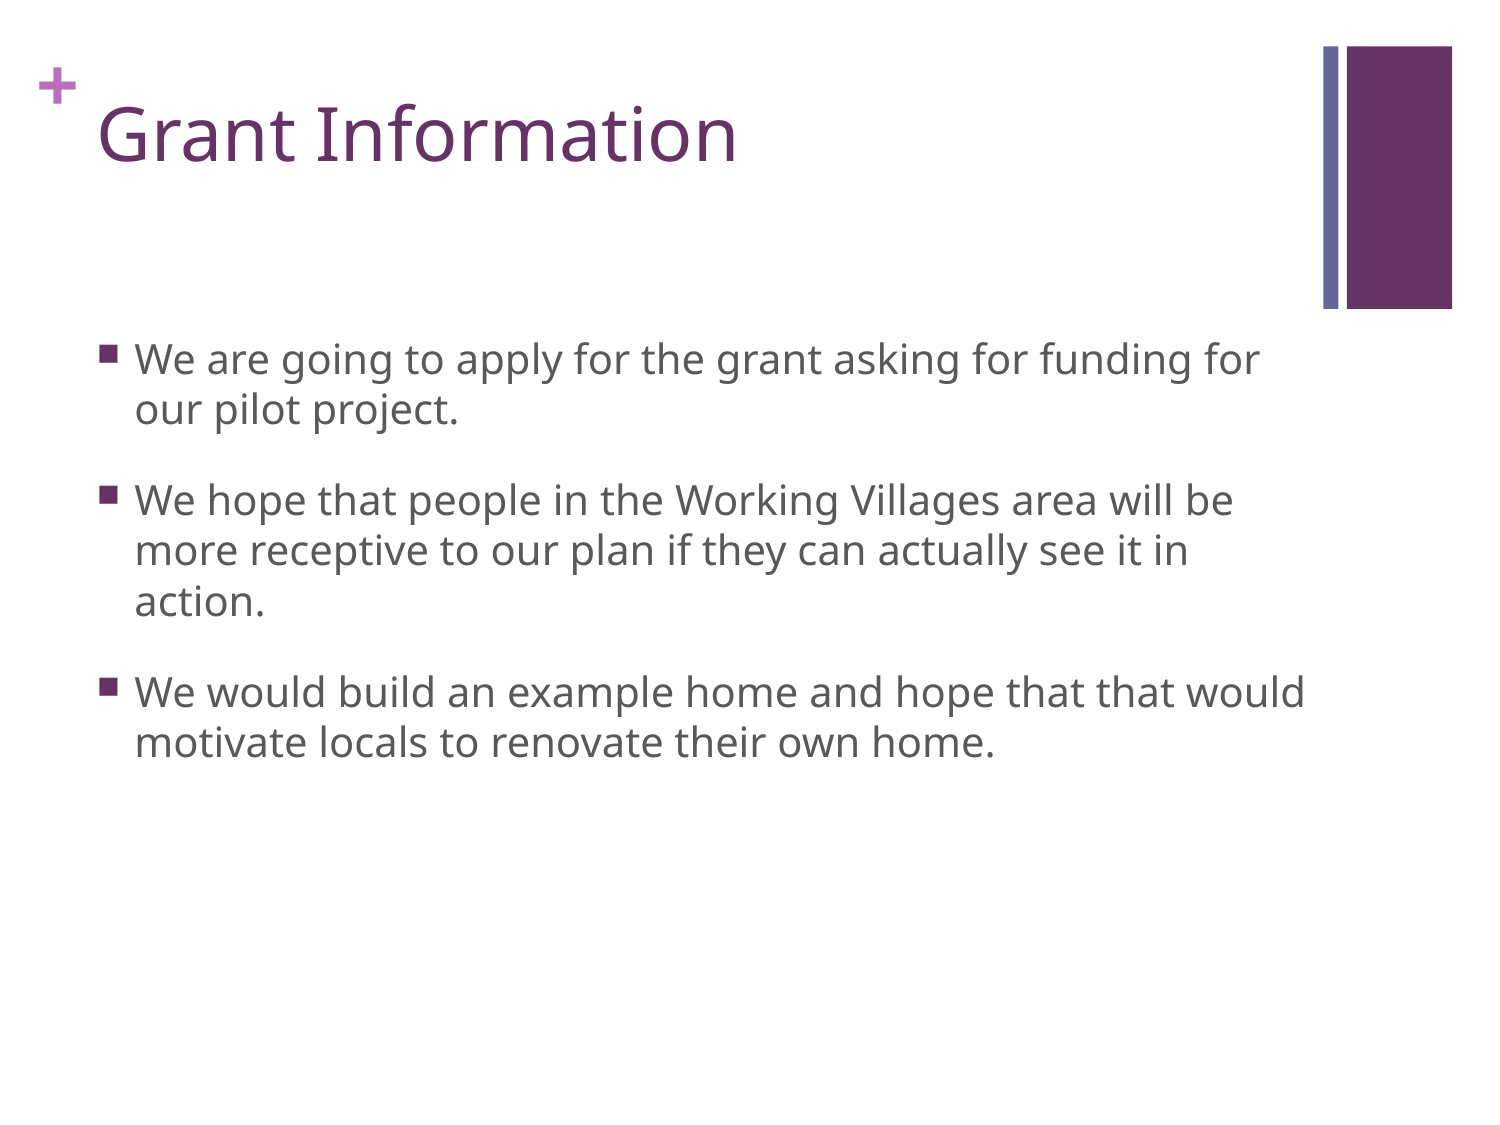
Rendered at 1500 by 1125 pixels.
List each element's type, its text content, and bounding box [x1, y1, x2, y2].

list We are going to apply for the grant asking for funding for our pilot project. We hope that people in the Working Villages area will be more receptive to our plan if they can actually see it in action. We would build an example home and hope that that would motivate locals to renovate their own home. [81, 324, 1322, 1005]
title Grant Information [81, 79, 1322, 263]
